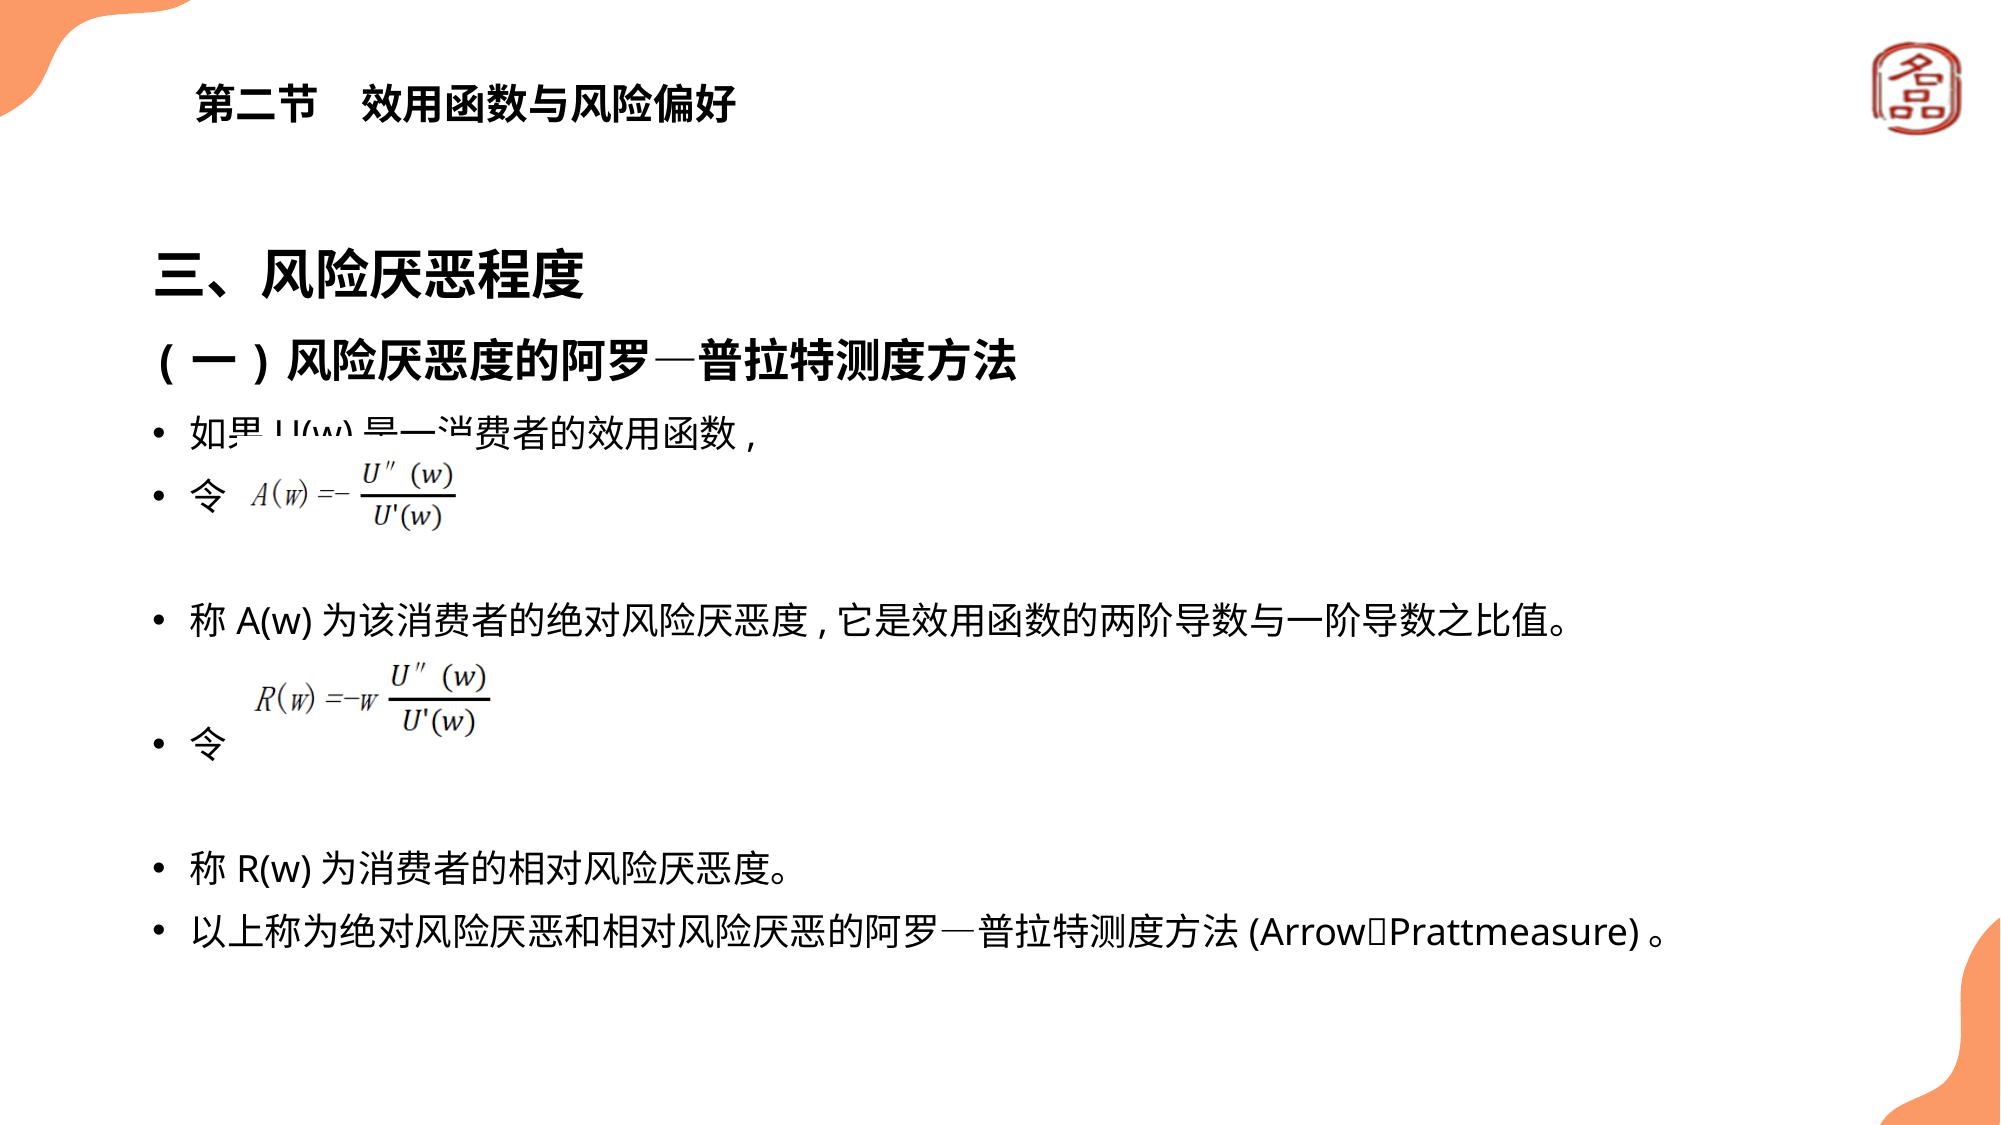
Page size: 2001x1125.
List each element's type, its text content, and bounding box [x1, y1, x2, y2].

list 三、风险厌恶程度 (一)风险厌恶度的阿罗—普拉特测度方法 如果U(w)是一消费者的效用函数, 令 称A(w)为该消费者的绝对风险厌恶度,它是效用函数的两阶导数与一阶导数之比值。 令 称R(w)为消费者的相对风险厌恶度。 以上称为绝对风险厌恶和相对风险厌恶的阿罗—普拉特测度方法(Arrow􀆼Prattmeasure)。 [137, 217, 1863, 1031]
picture [1861, 10, 1990, 147]
title 第二节 效用函数与风险偏好 [137, 60, 1863, 152]
picture [237, 436, 471, 537]
picture [247, 641, 513, 748]
